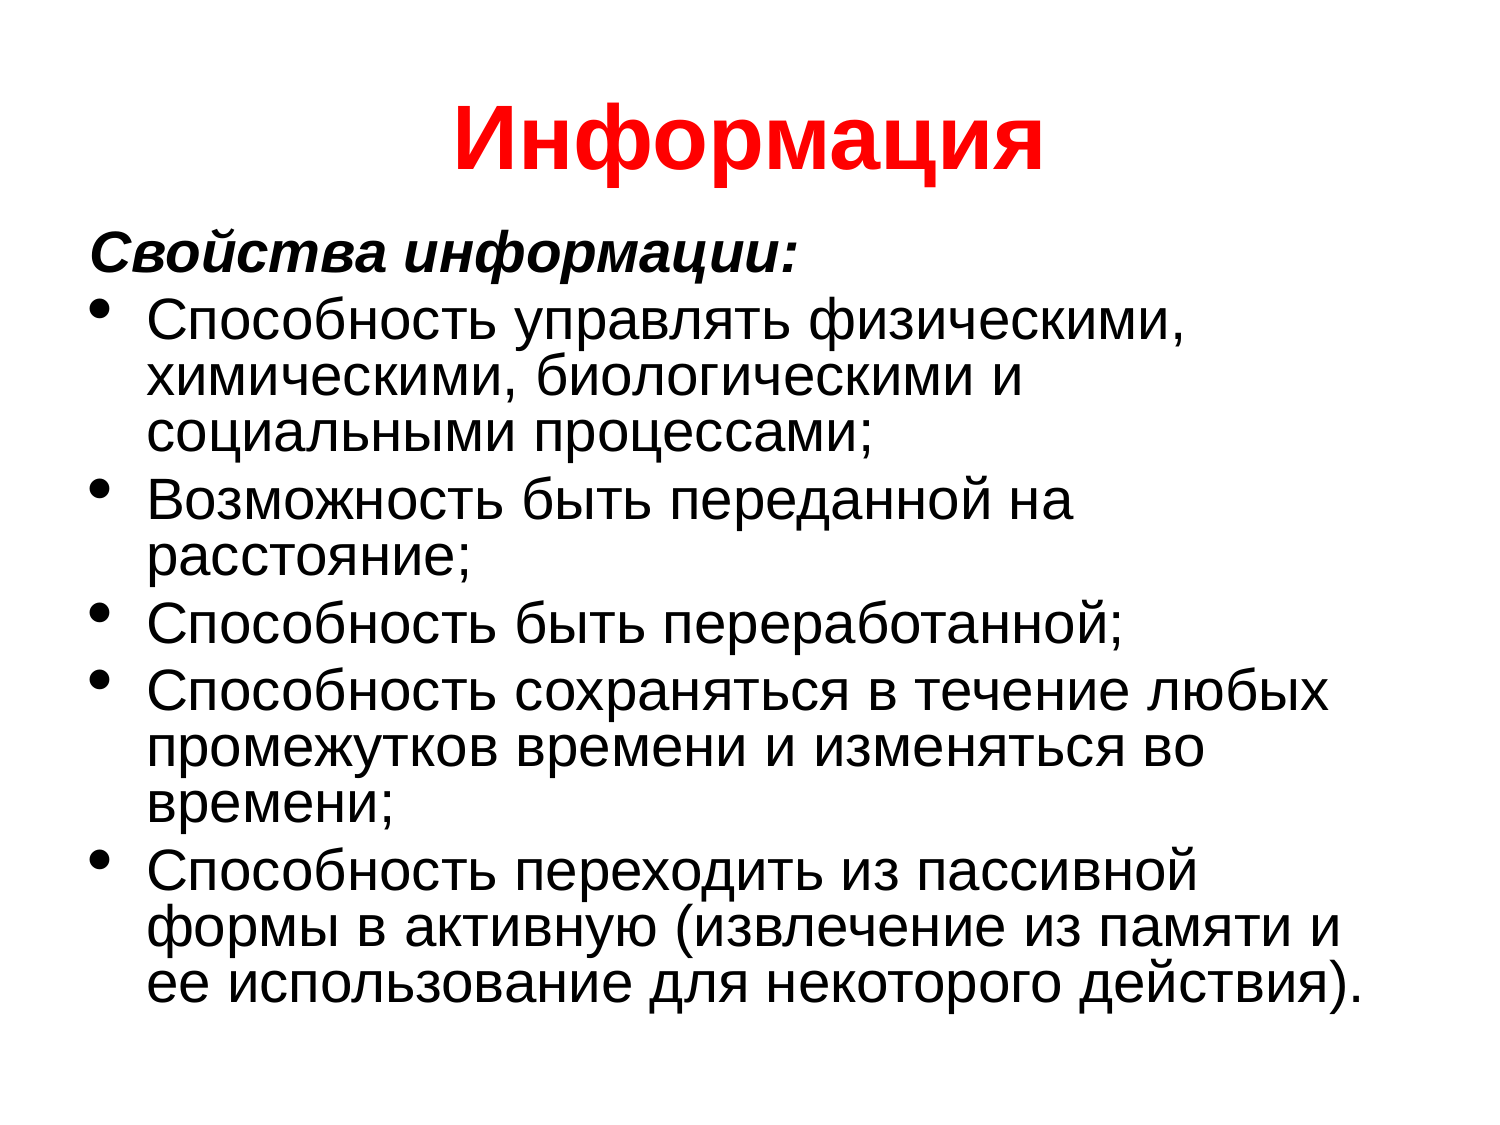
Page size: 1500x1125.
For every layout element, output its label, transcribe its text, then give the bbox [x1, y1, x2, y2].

text_box Информация [75, 45, 1425, 219]
text_box Свойства информации: Способность управлять физическими, химическими, биологическими и социальными процессами; Возможность быть переданной на расстояние; Способность быть переработанной; Способность сохраняться в течение любых промежутков времени и изменяться во времени; Способность переходить из пассивной формы в активную (извлечение из памяти и ее использование для некоторого действия). [75, 219, 1425, 1059]
